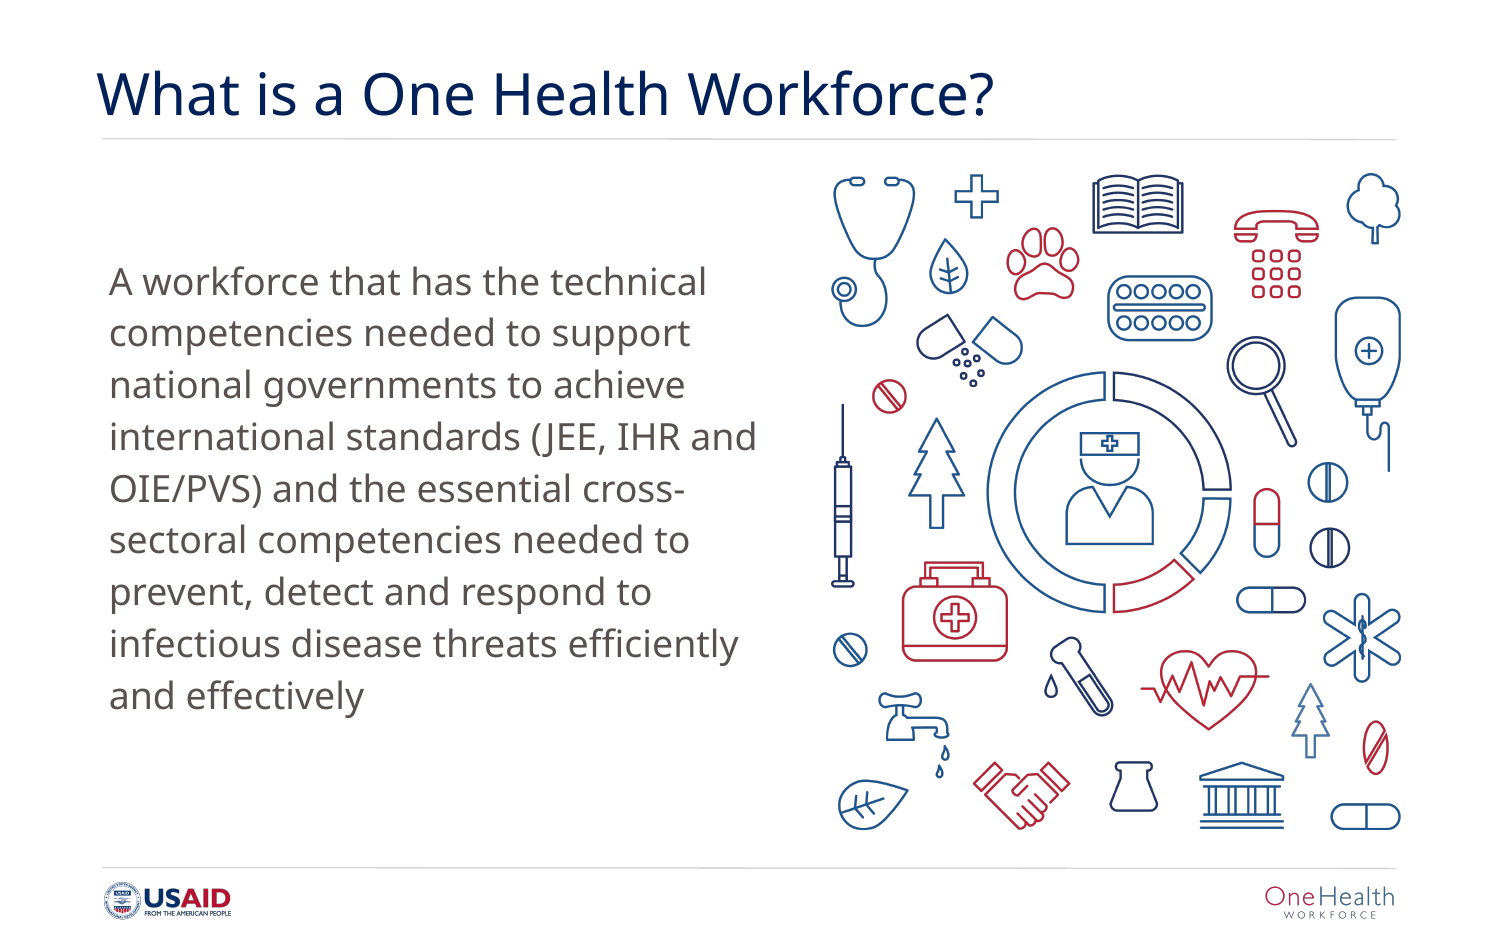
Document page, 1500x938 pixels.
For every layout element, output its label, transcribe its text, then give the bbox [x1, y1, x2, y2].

title What is a One Health Workforce? [81, 47, 1412, 136]
text_box A workforce that has the technical competencies needed to support national governments to achieve international standards (JEE, IHR and OIE/PVS) and the essential cross-sectoral competencies needed to prevent, detect and respond to infectious disease threats efficiently and effectively [93, 235, 807, 817]
picture [85, 870, 248, 934]
picture [831, 173, 1401, 830]
picture [1253, 874, 1406, 931]
